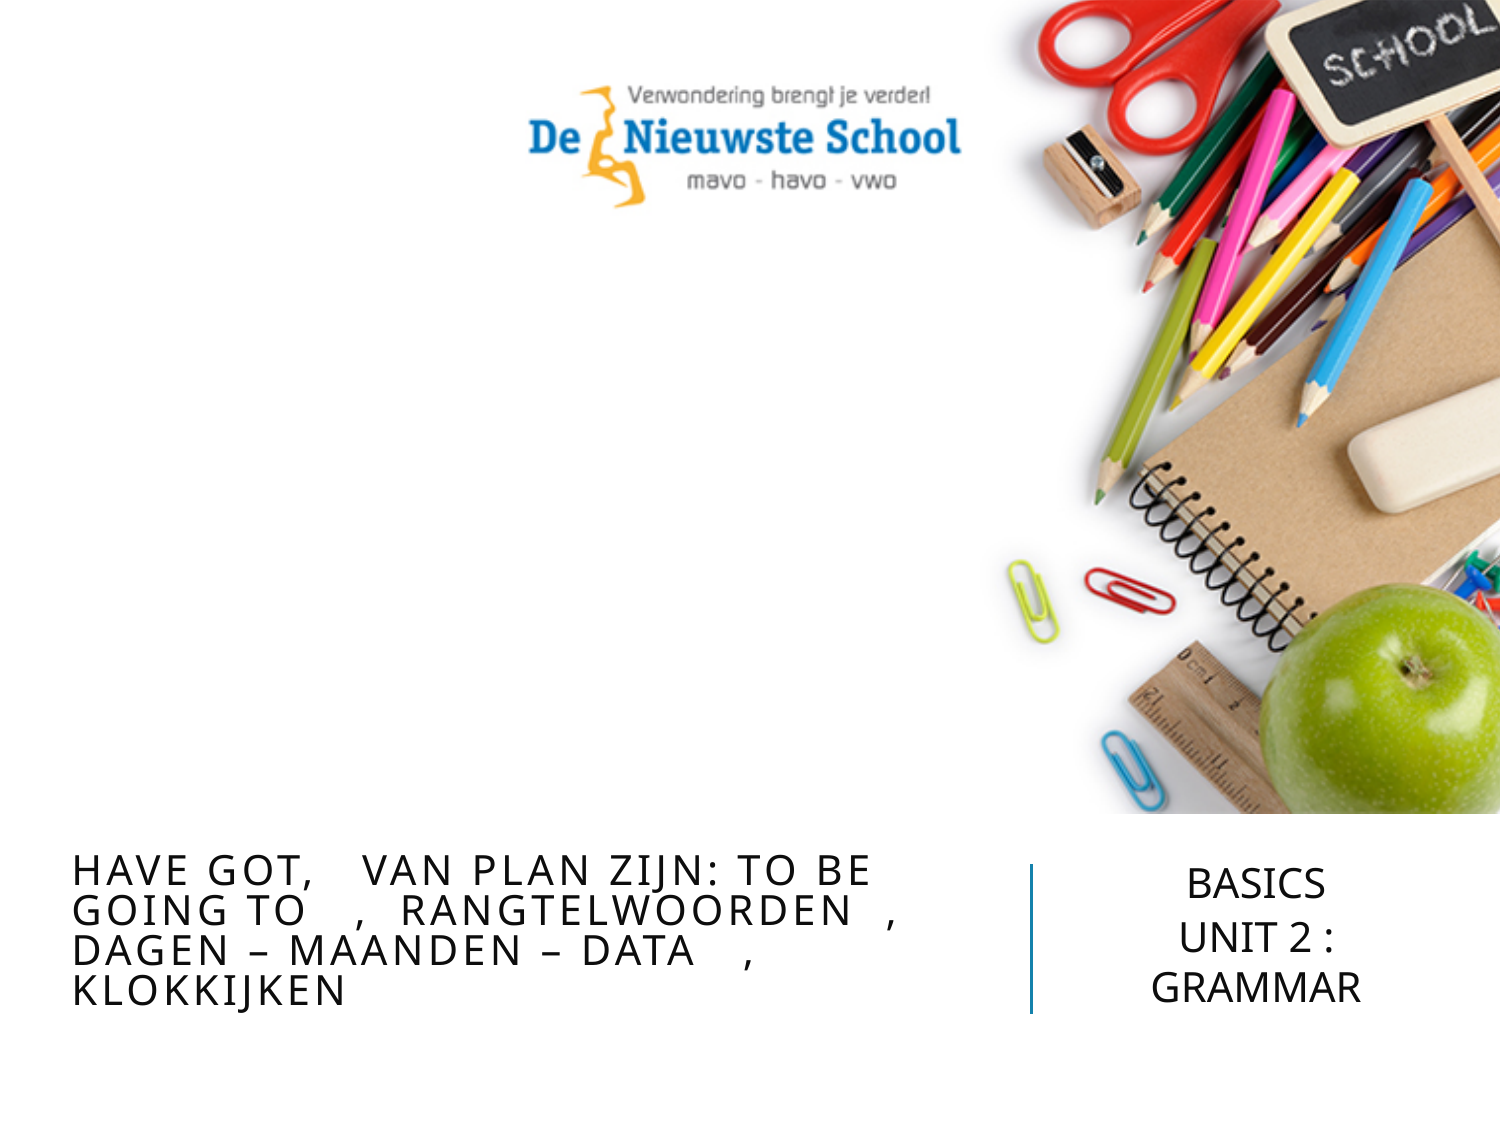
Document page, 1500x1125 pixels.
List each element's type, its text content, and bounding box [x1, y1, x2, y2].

subtitle BASICS UNIT 2 : GRAMMAR [1059, 821, 1454, 1054]
picture [0, 0, 1500, 814]
title Have got, van plan zijn: to be going to , rangtelwoorden , dagen – maanden – data , klokkijken [56, 821, 1013, 1054]
